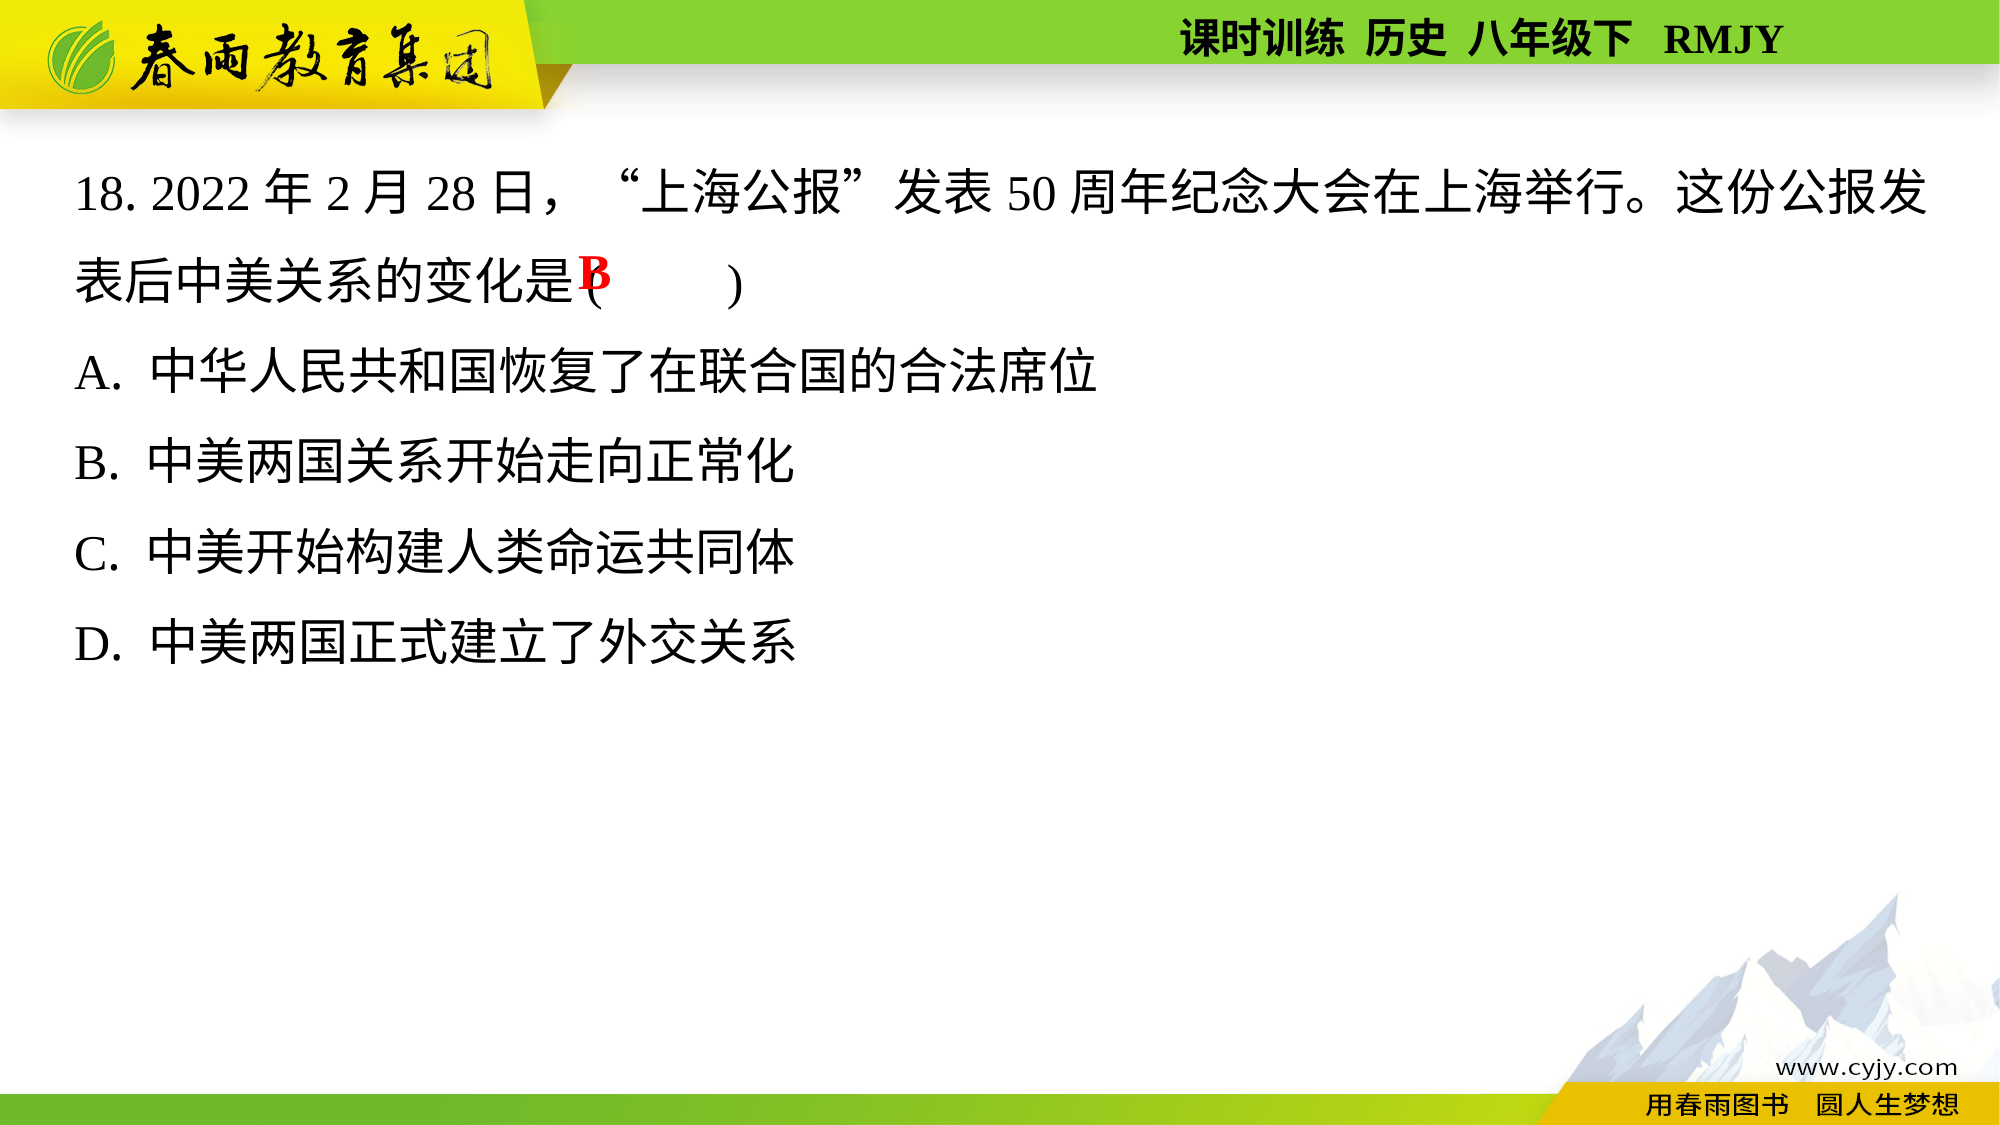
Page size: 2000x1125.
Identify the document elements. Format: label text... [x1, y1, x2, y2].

picture [0, 0, 2000, 1125]
text_box B [563, 231, 627, 307]
list 18. 2022年2月28日，“上海公报”发表50周年纪念大会在上海举行。这份公报发表后中美关系的变化是( ) A. 中华人民共和国恢复了在联合国的合法席位 B. 中美两国关系开始走向正常化 C. 中美开始构建人类命运共同体 D. 中美两国正式建立了外交关系 [59, 122, 1944, 672]
